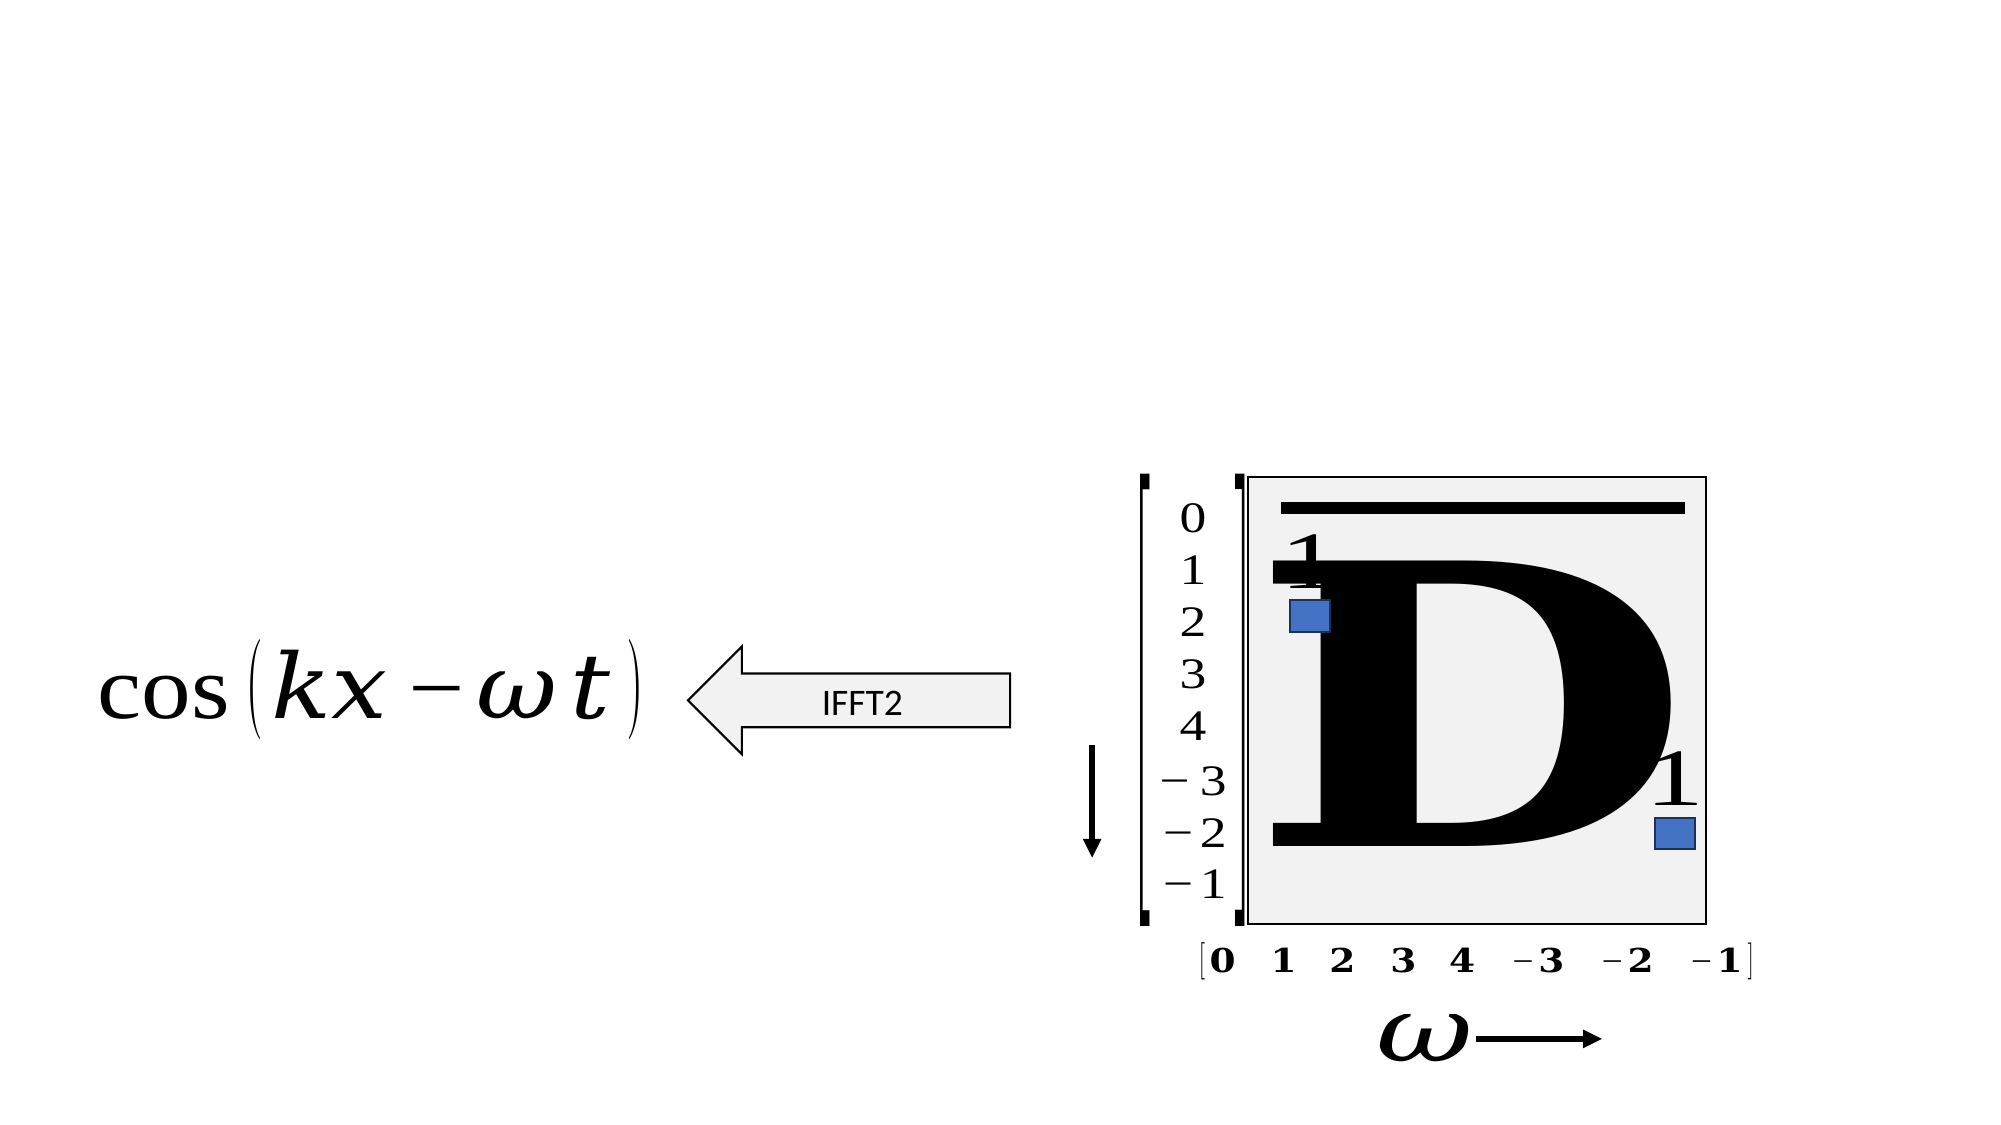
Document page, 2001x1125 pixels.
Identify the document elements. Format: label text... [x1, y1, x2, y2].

text_box [1654, 817, 1696, 850]
text_box IFFT2 [686, 644, 1012, 757]
text_box [1289, 599, 1331, 633]
